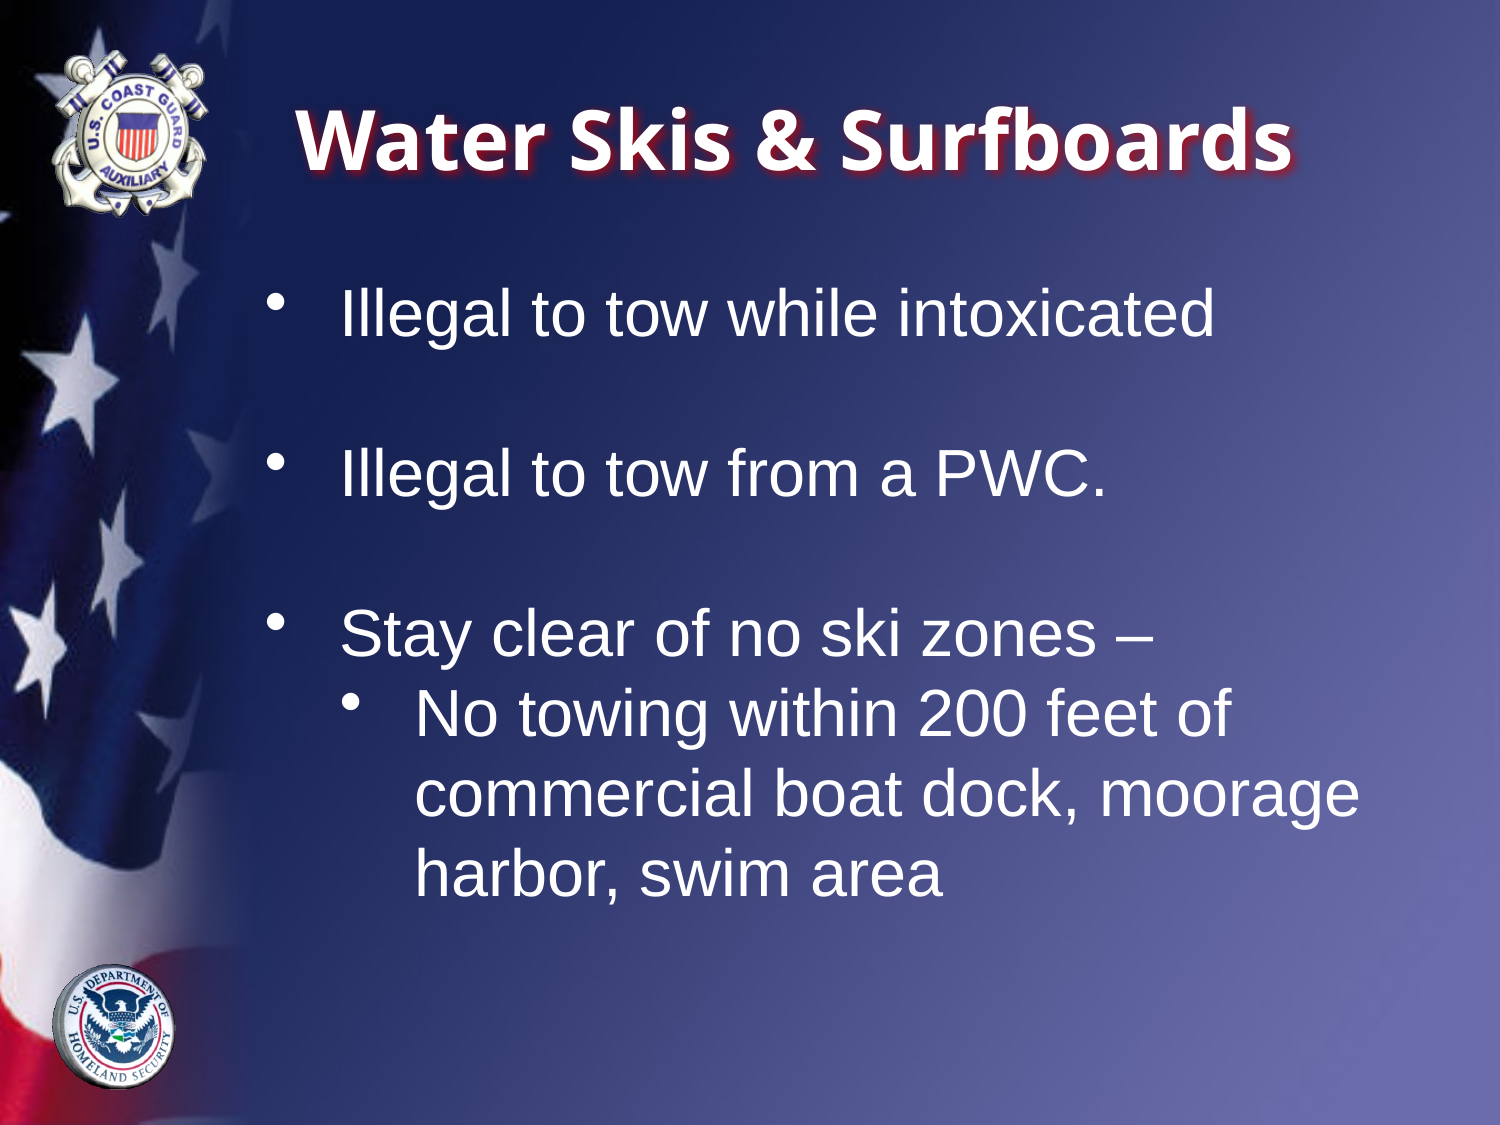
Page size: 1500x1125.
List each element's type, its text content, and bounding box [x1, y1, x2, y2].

title Water Skis & Surfboards [125, 43, 1400, 232]
text_box Illegal to tow while intoxicated Illegal to tow from a PWC. Stay clear of no ski zones – No towing within 200 feet of commercial boat dock, moorage harbor, swim area [249, 262, 1450, 917]
picture [0, 0, 1500, 1125]
